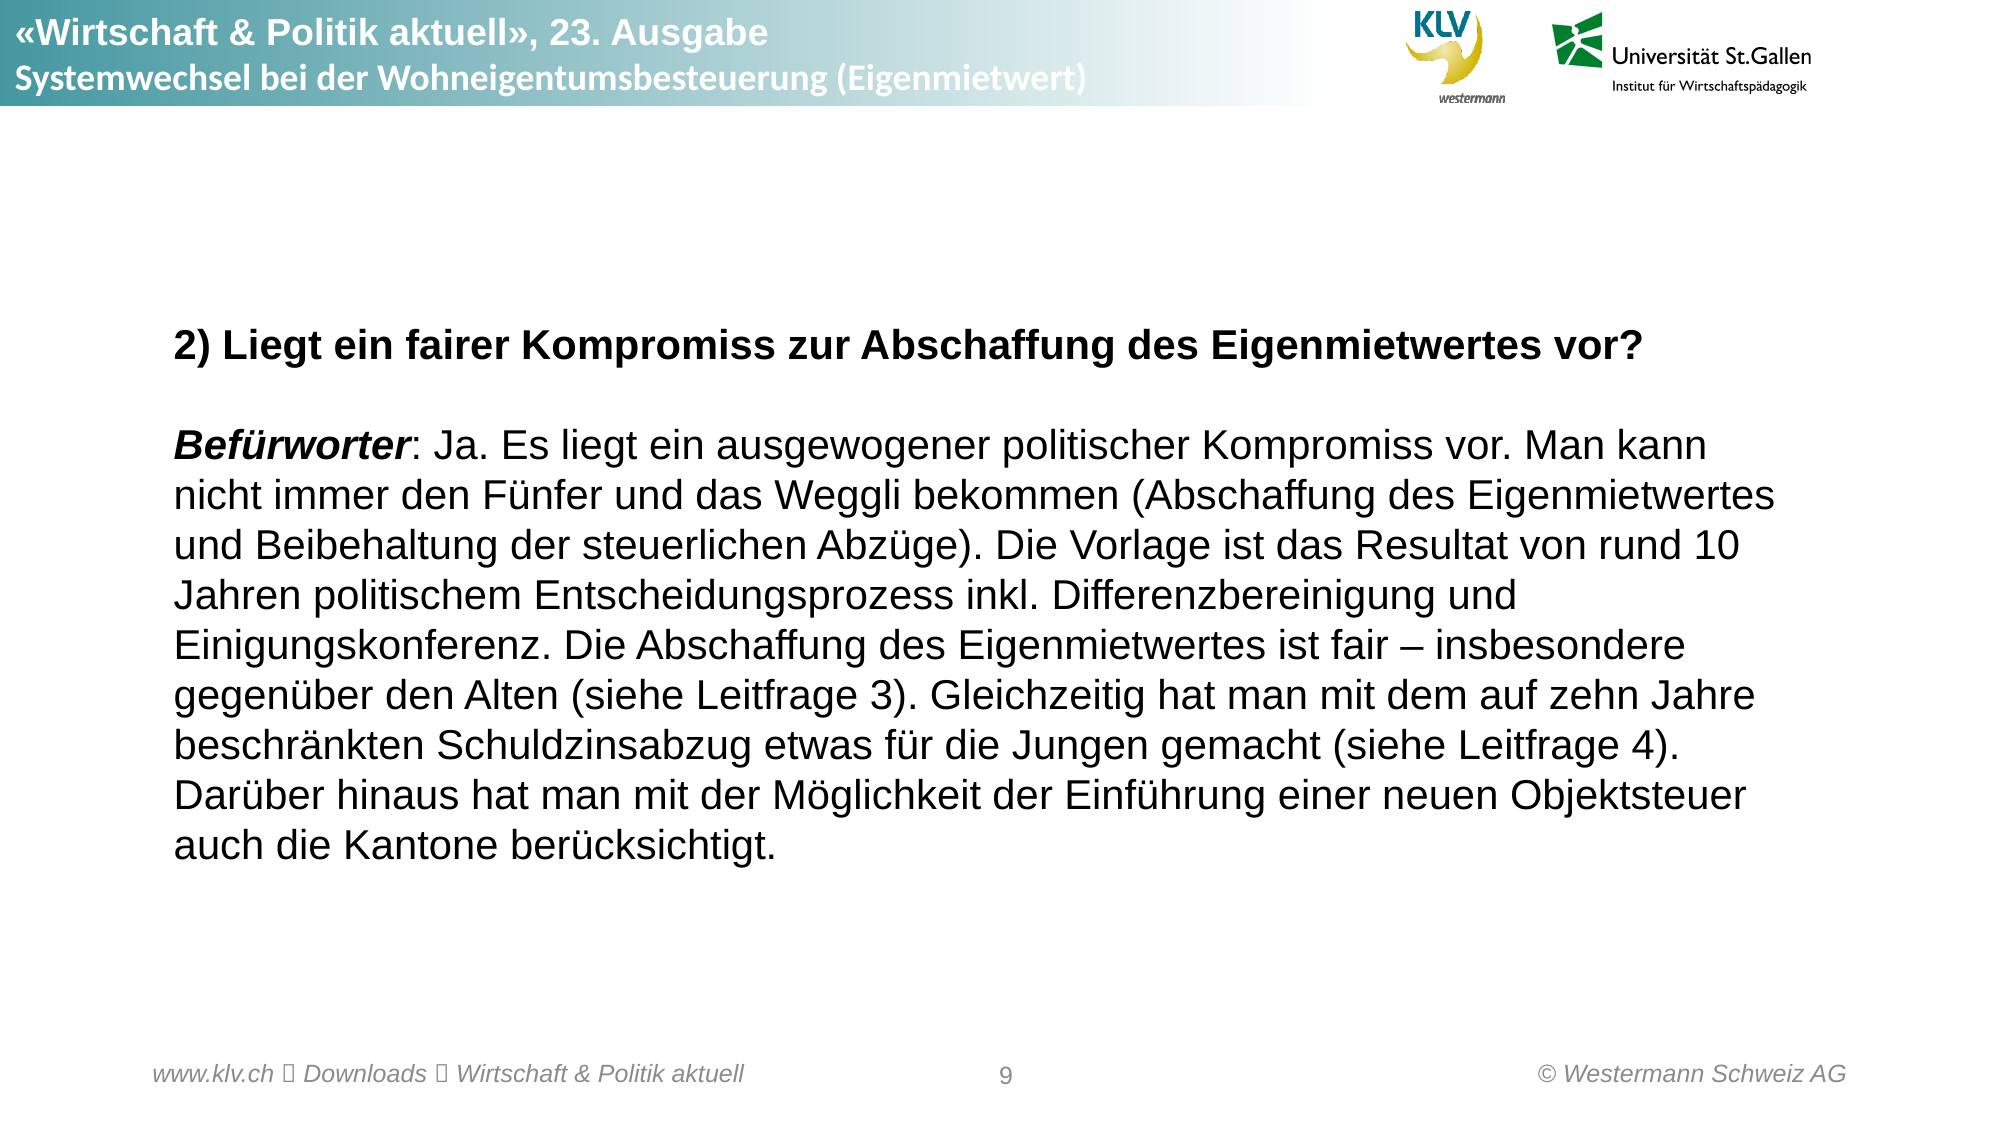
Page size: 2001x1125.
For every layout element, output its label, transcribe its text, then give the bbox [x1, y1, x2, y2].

picture [1552, 12, 1811, 94]
slide_number www.klv.ch  Downloads  Wirtschaft & Politik aktuell [137, 1042, 813, 1103]
slide_number 9 [812, 1044, 1200, 1105]
text_box 2) Liegt ein fairer Kompromiss zur Abschaffung des Eigenmietwertes vor? Befürworter: Ja. Es liegt ein ausgewogener politischer Kompromiss vor. Man kann nicht immer den Fünfer und das Weggli bekommen (Abschaffung des Eigenmietwertes und Beibehaltung der steuerlichen Abzüge). Die Vorlage ist das Resultat von rund 10 Jahren politischem Entscheidungsprozess inkl. Differenzbereinigung und Einigungskonferenz. Die Abschaffung des Eigenmietwertes ist fair – insbesondere gegenüber den Alten (siehe Leitfrage 3). Gleichzeitig hat man mit dem auf zehn Jahre beschränkten Schuldzinsabzug etwas für die Jungen gemacht (siehe Leitfrage 4). Darüber hinaus hat man mit der Möglichkeit der Einführung einer neuen Objektsteuer auch die Kantone berücksichtigt. [158, 310, 1804, 876]
picture [1406, 11, 1505, 103]
text_box © Westermann Schweiz AG [1204, 1042, 1863, 1103]
